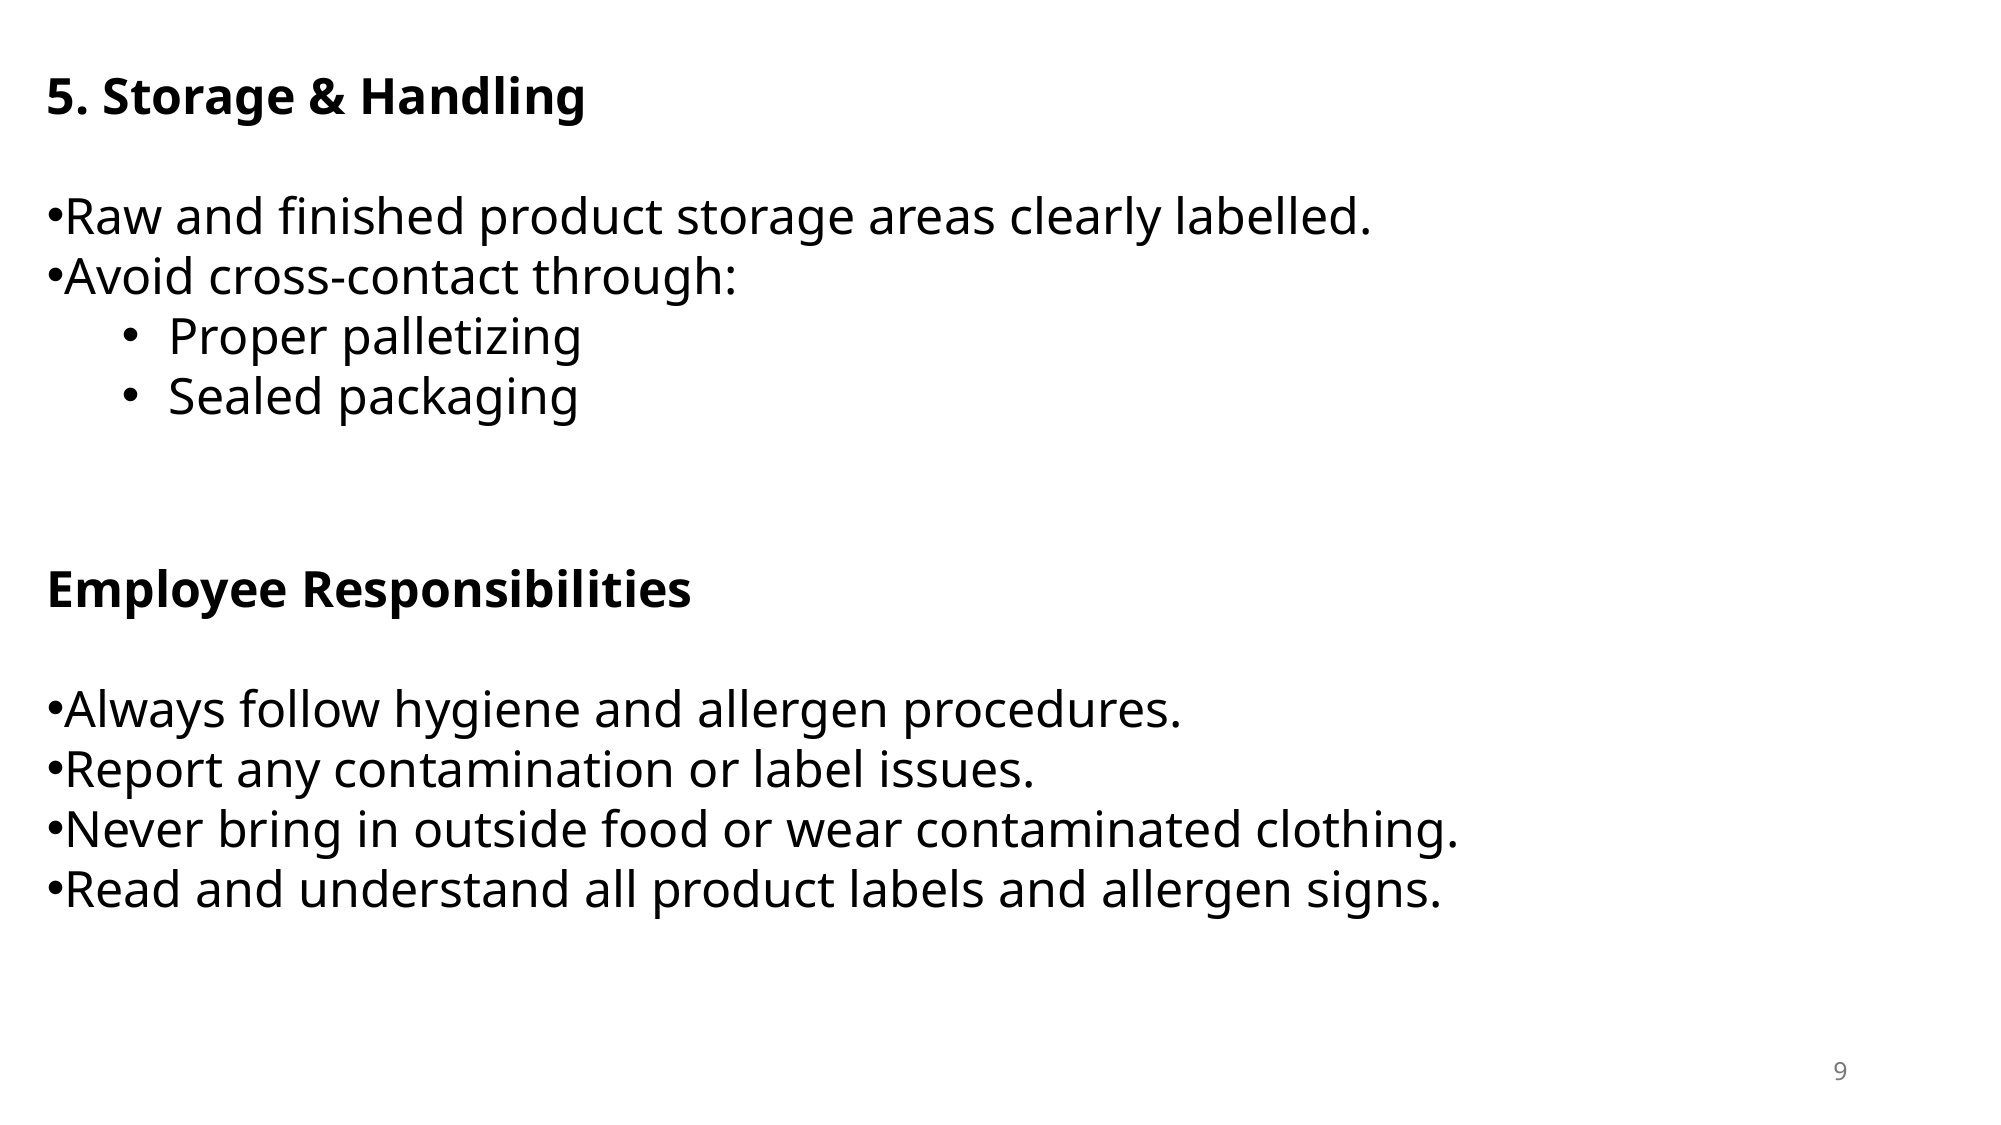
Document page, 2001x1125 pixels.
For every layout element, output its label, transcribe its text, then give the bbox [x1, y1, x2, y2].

text_box 5. Storage & Handling Raw and finished product storage areas clearly labelled. Avoid cross-contact through: Proper palletizing Sealed packaging [32, 57, 1863, 433]
text_box Employee Responsibilities Always follow hygiene and allergen procedures. Report any contamination or label issues. Never bring in outside food or wear contaminated clothing. Read and understand all product labels and allergen signs. [32, 549, 1959, 925]
slide_number 9 [1412, 1042, 1863, 1103]
